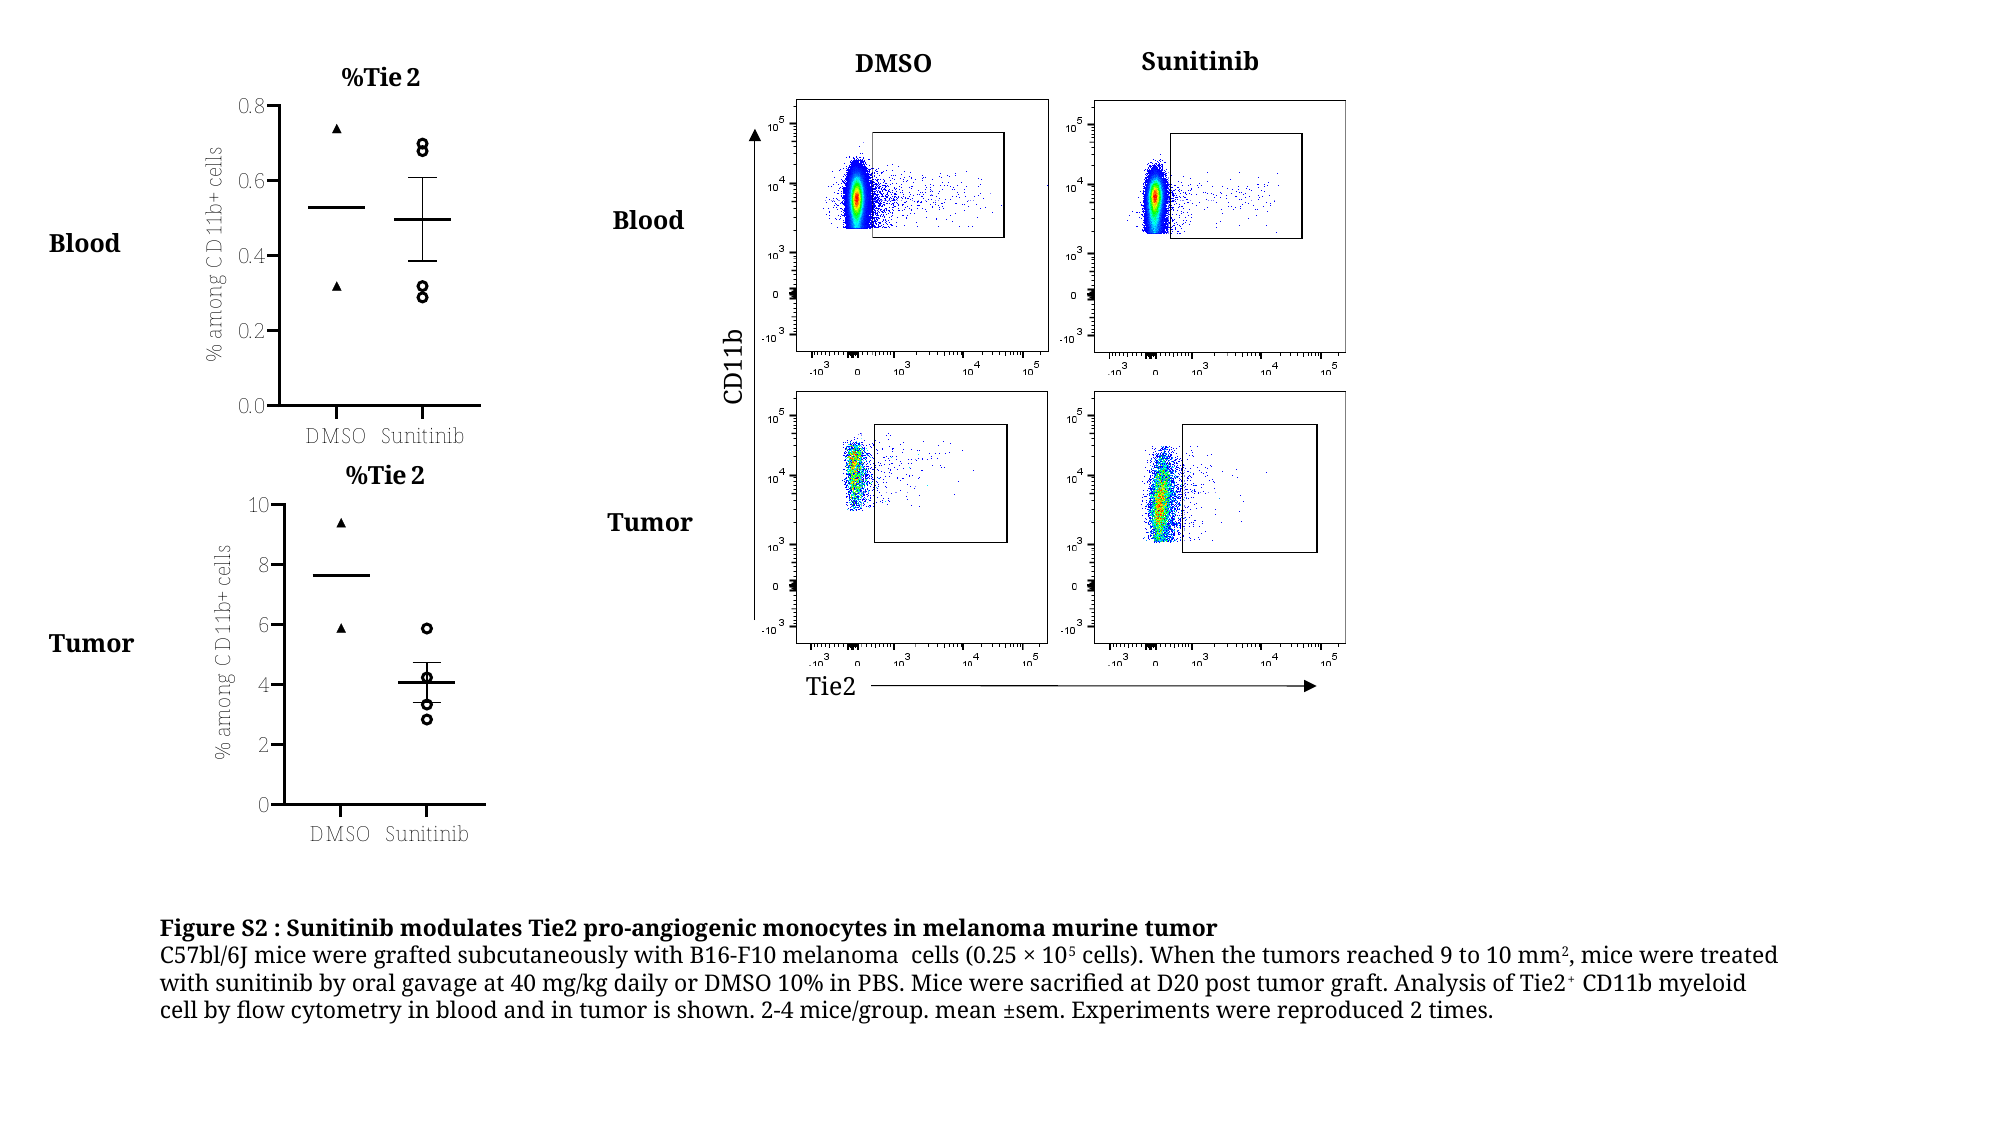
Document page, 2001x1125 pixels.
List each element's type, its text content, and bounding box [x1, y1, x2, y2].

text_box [177, 38, 543, 470]
text_box CD11b [709, 313, 754, 421]
text_box Figure S2 : Sunitinib modulates Tie2 pro-angiogenic monocytes in melanoma murine tumor C57bl/6J mice were grafted subcutaneously with B16-F10 melanoma cells (0.25 × 105 cells). When the tumors reached 9 to 10 mm2, mice were treated with sunitinib by oral gavage at 40 mg/kg daily or DMSO 10% in PBS. Mice were sacrified at D20 post tumor graft. Analysis of Tie2+ CD11b myeloid cell by flow cytometry in blood and in tumor is shown. 2-4 mice/group. mean ±sem. Experiments were reproduced 2 times. [145, 905, 1795, 1031]
picture [754, 85, 1346, 375]
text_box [186, 436, 547, 868]
text_box Blood [597, 197, 700, 242]
text_box Tumor [34, 620, 150, 665]
picture [754, 377, 1346, 666]
text_box Sunitinib [1126, 38, 1294, 84]
text_box DMSO [840, 40, 1008, 85]
text_box Tumor [592, 498, 708, 544]
text_box Blood [34, 219, 136, 265]
text_box Tie2 [790, 666, 872, 708]
